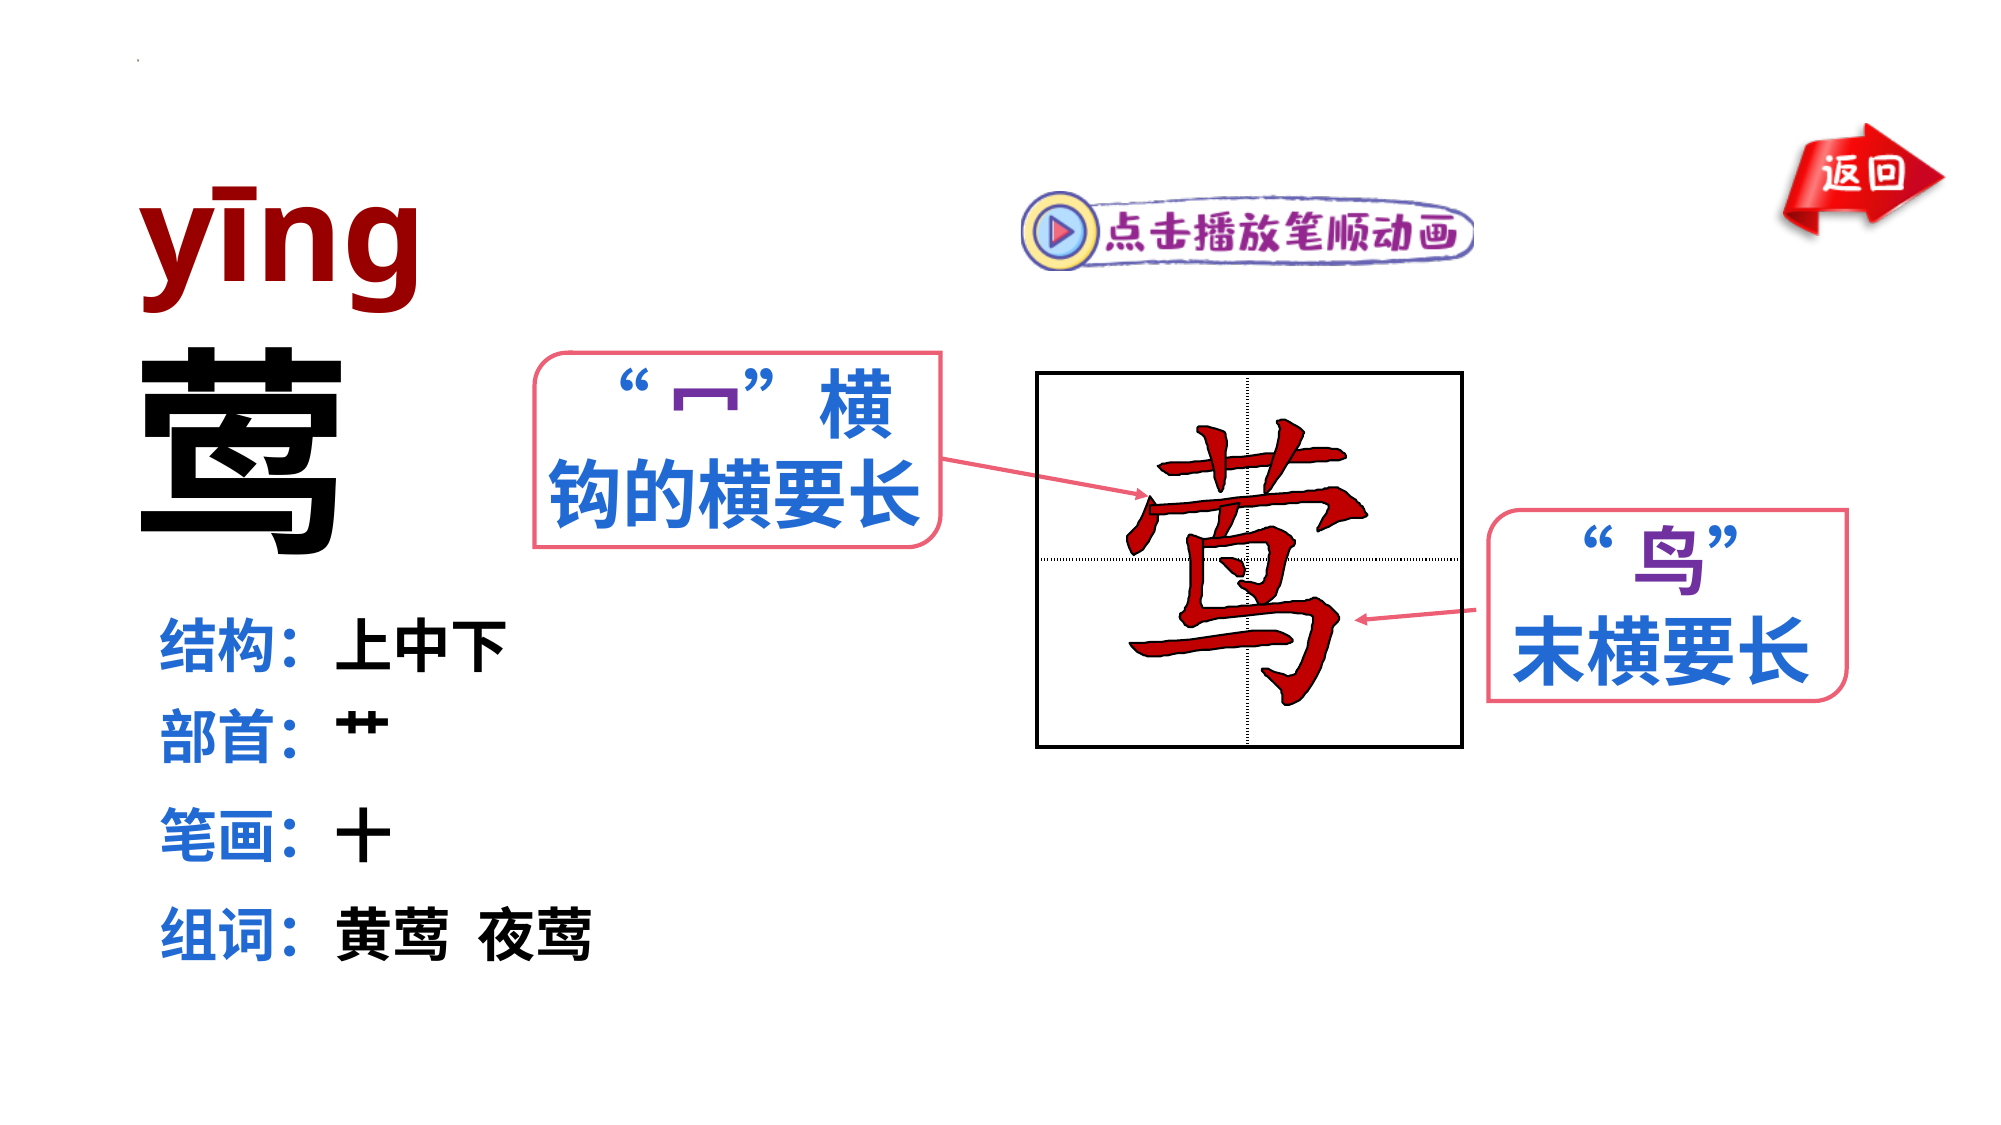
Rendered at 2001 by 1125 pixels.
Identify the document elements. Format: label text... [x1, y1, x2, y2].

table_header [1039, 497, 1220, 559]
table_cell [1039, 559, 1248, 745]
text_box [1226, 453, 1274, 470]
text_box [1264, 419, 1304, 494]
text_box [1197, 426, 1227, 492]
text_box [1179, 534, 1340, 705]
table_header [1204, 544, 1248, 559]
text_box [1129, 630, 1293, 657]
text_box “冖”横钩的横要长 [529, 350, 941, 545]
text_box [940, 458, 1149, 497]
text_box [1354, 609, 1477, 621]
table_header [1226, 507, 1248, 536]
text_box [1203, 526, 1295, 604]
text_box 部首：艹 [144, 693, 493, 778]
text_box [1487, 508, 1848, 703]
text_box [1149, 487, 1368, 532]
picture [1783, 123, 1982, 236]
table_header [1039, 375, 1248, 504]
text_box [533, 351, 942, 549]
text_box 结构：上中下 [144, 601, 621, 687]
text_box 笔画：十 [144, 791, 549, 876]
text_box 组词：黄莺 夜莺 [144, 890, 688, 976]
text_box yīng [124, 140, 484, 316]
text_box [1127, 496, 1159, 556]
picture [1020, 191, 1474, 271]
text_box [1213, 502, 1240, 537]
text_box [1157, 459, 1213, 475]
text_box [1289, 447, 1346, 463]
table_cell [1248, 559, 1460, 745]
text_box [1220, 558, 1246, 577]
text_box 莺 [114, 306, 351, 588]
text_box “鸟” 末横要长 [1488, 507, 1835, 531]
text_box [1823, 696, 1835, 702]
table_header [1248, 375, 1460, 559]
